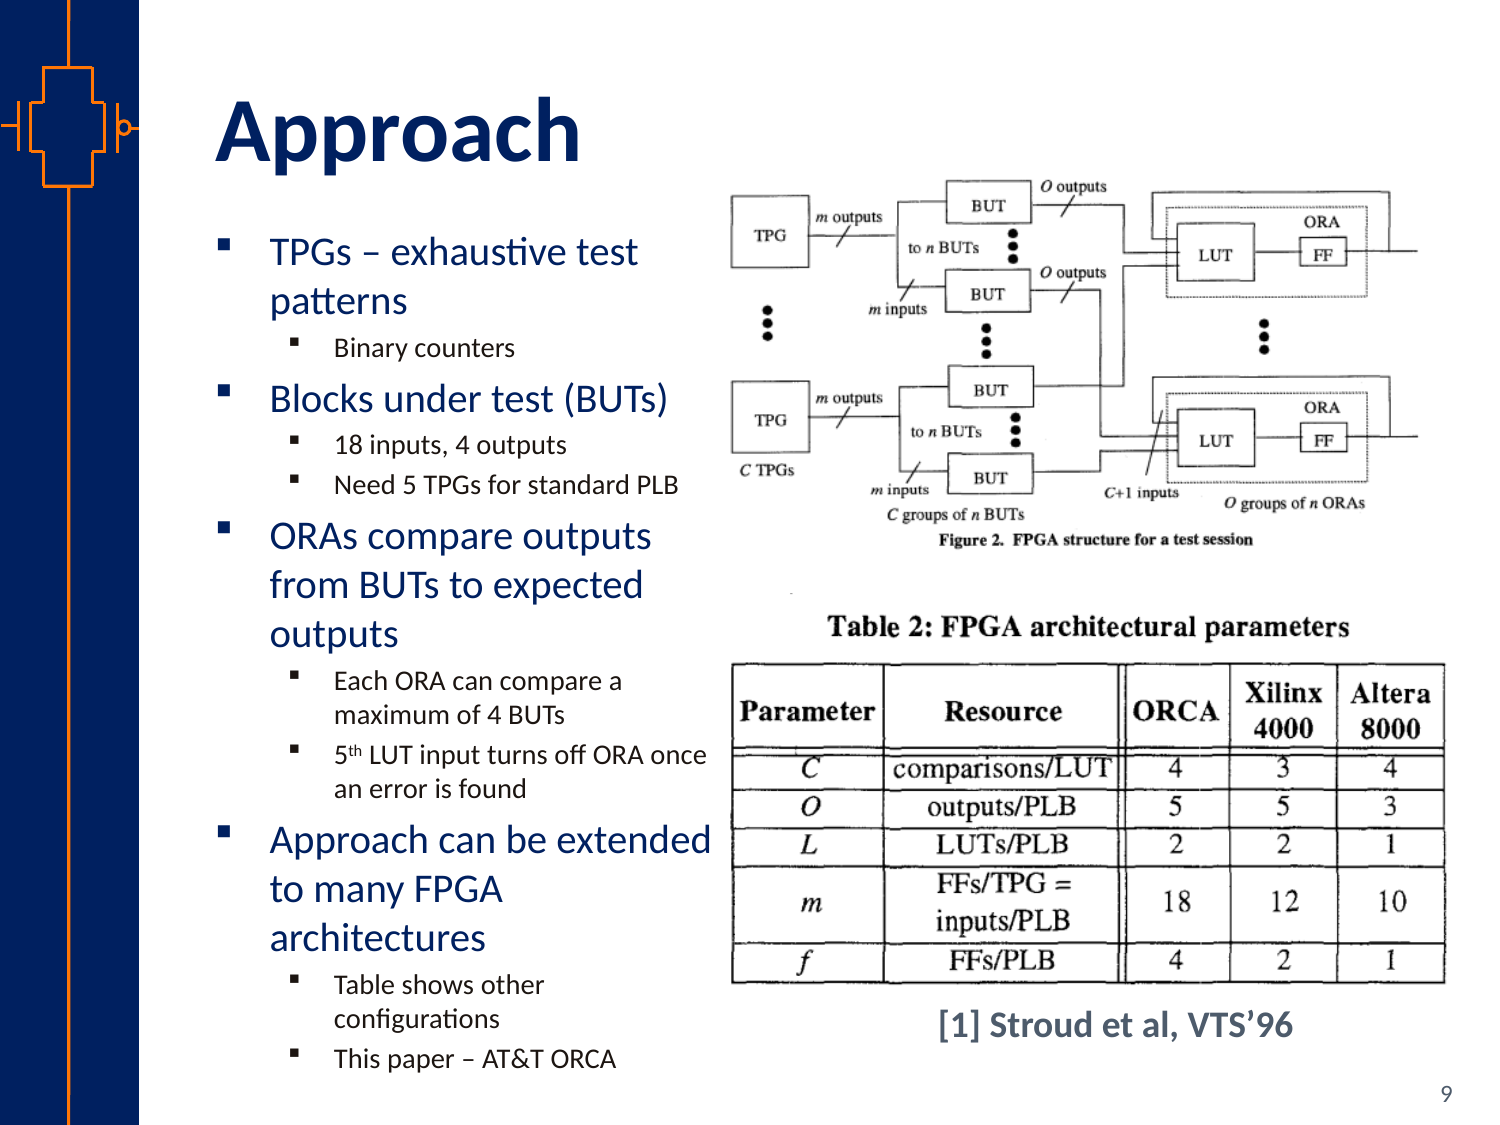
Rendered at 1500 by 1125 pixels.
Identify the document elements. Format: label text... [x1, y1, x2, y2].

text_box [1] Stroud et al, VTS’96 [923, 1003, 1309, 1053]
slide_number 9 [1425, 1062, 1488, 1123]
title Approach [200, 0, 1388, 188]
picture [729, 593, 1450, 994]
list TPGs – exhaustive test patterns Binary counters Blocks under test (BUTs) 18 inputs, 4 outputs Need 5 TPGs for standard PLB ORAs compare outputs from BUTs to expected outputs Each ORA can compare a maximum of 4 BUTs 5th LUT input turns off ORA once an error is found Approach can be extended to many FPGA architectures Table shows other configurations This paper – AT&T ORCA [199, 217, 733, 1087]
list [713, 176, 1452, 566]
